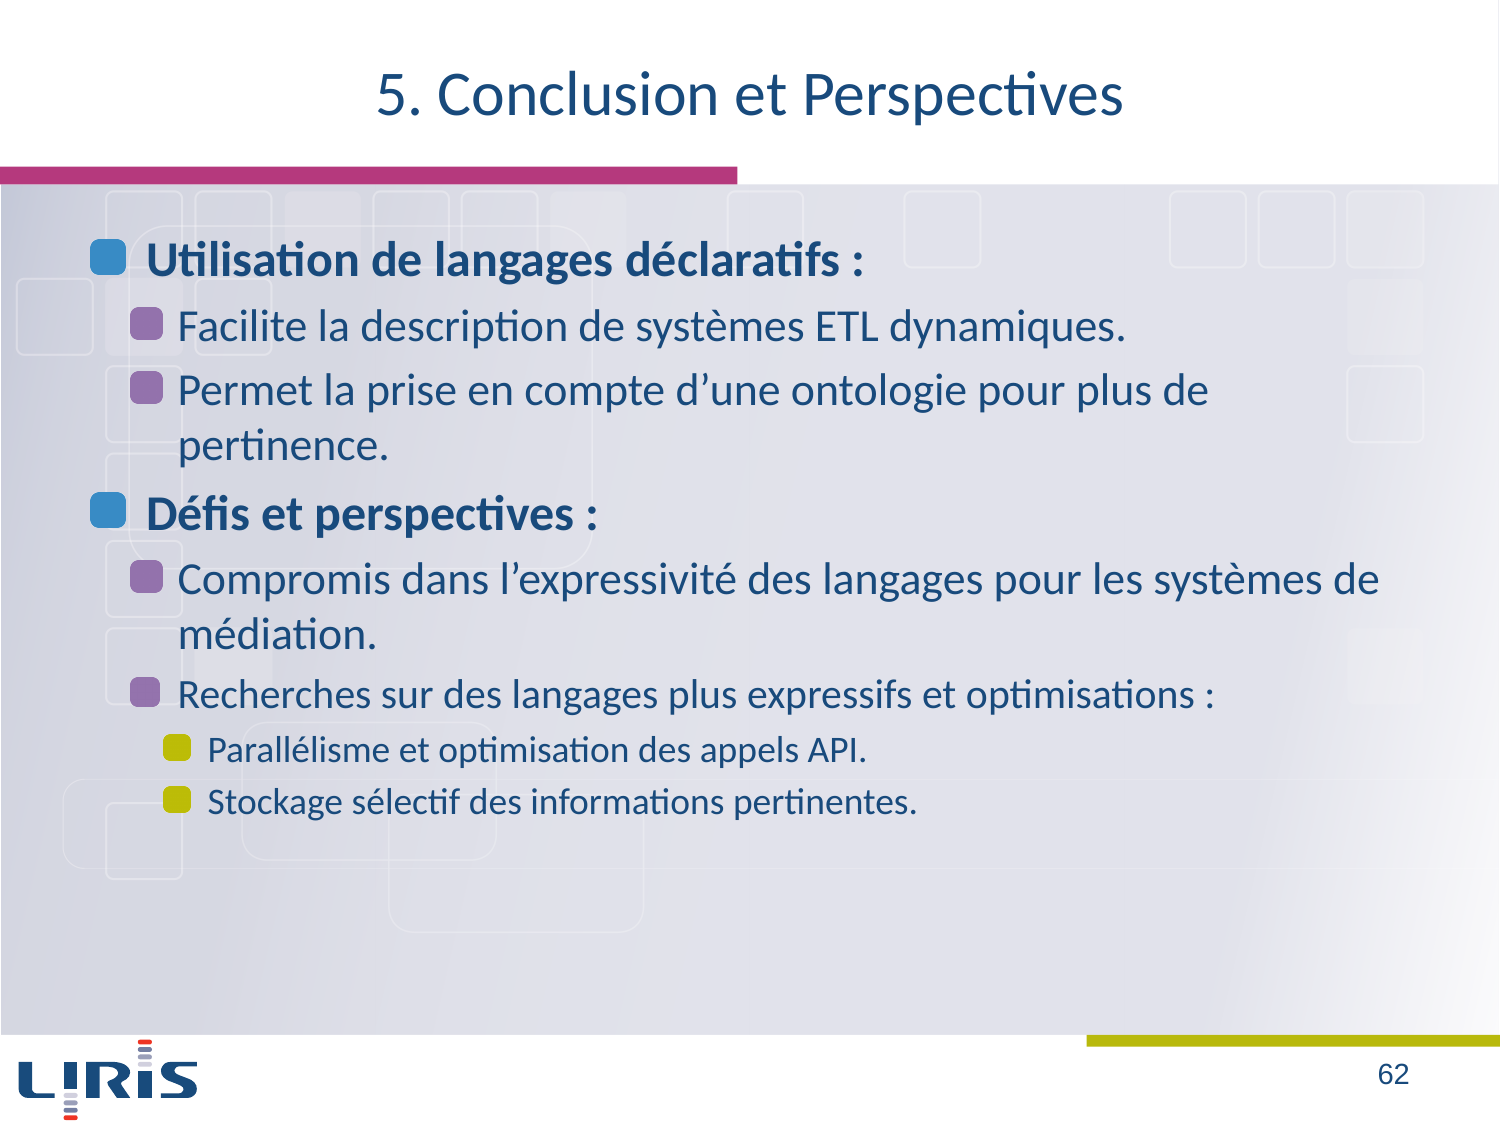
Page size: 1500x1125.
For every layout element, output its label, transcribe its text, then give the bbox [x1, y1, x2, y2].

title 5. Conclusion et Perspectives [75, 43, 1425, 137]
slide_number 62 [1230, 1042, 1425, 1103]
picture [1, 185, 1499, 1034]
list Utilisation de langages déclaratifs : Facilite la description de systèmes ETL dynamiques. Permet la prise en compte d’une ontologie pour plus de pertinence. Défis et perspectives : Compromis dans l’expressivité des langages pour les systèmes de médiation. Recherches sur des langages plus expressifs et optimisations : Parallélisme et optimisation des appels API. Stockage sélectif des informations pertinentes. [75, 219, 1425, 1023]
